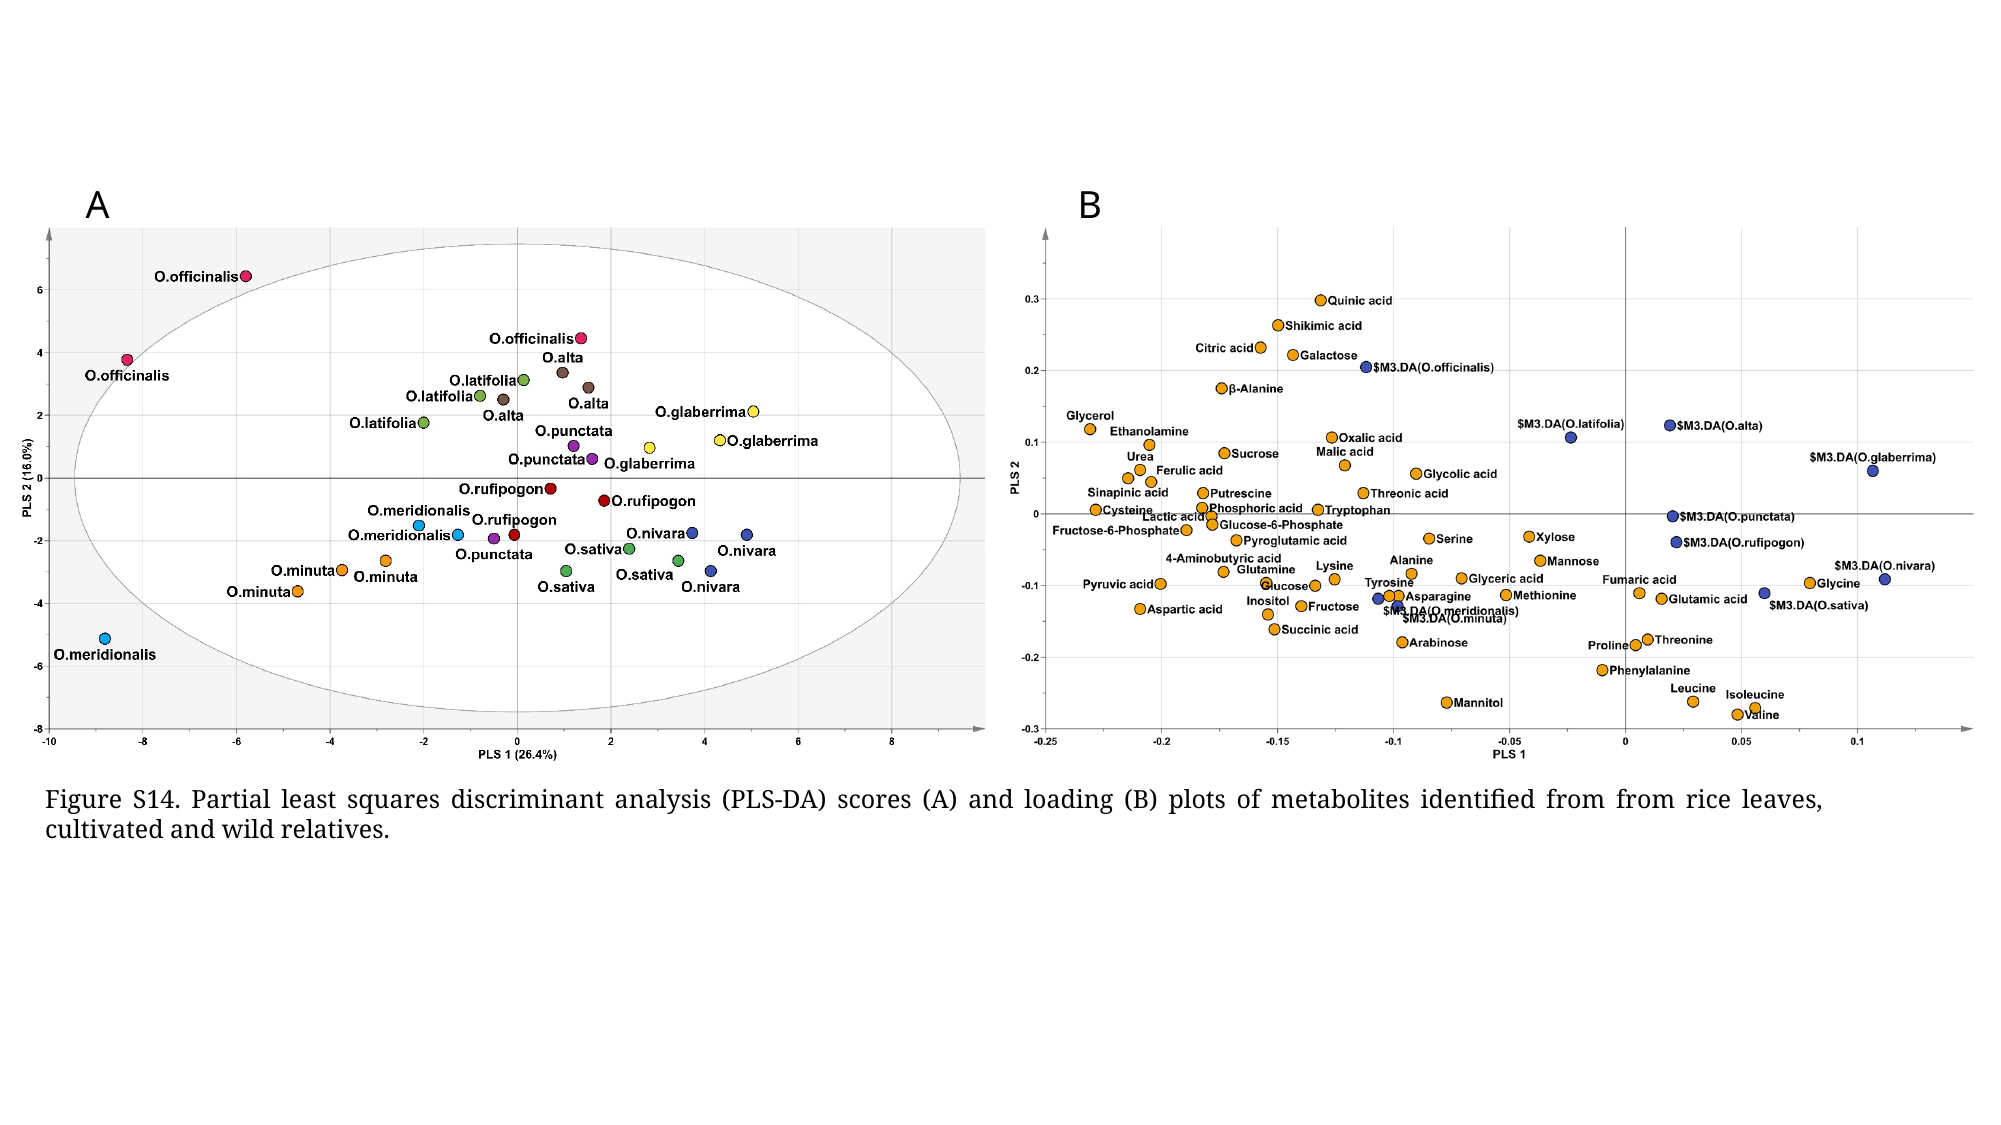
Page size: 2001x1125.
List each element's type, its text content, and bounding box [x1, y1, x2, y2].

picture [12, 212, 1988, 768]
text_box A [70, 173, 125, 212]
text_box Figure S14. Partial least squares discriminant analysis (PLS-DA) scores (A) and loading (B) plots of metabolites identified from from rice leaves, cultivated and wild relatives. [30, 776, 1841, 848]
text_box B [1062, 173, 1117, 212]
